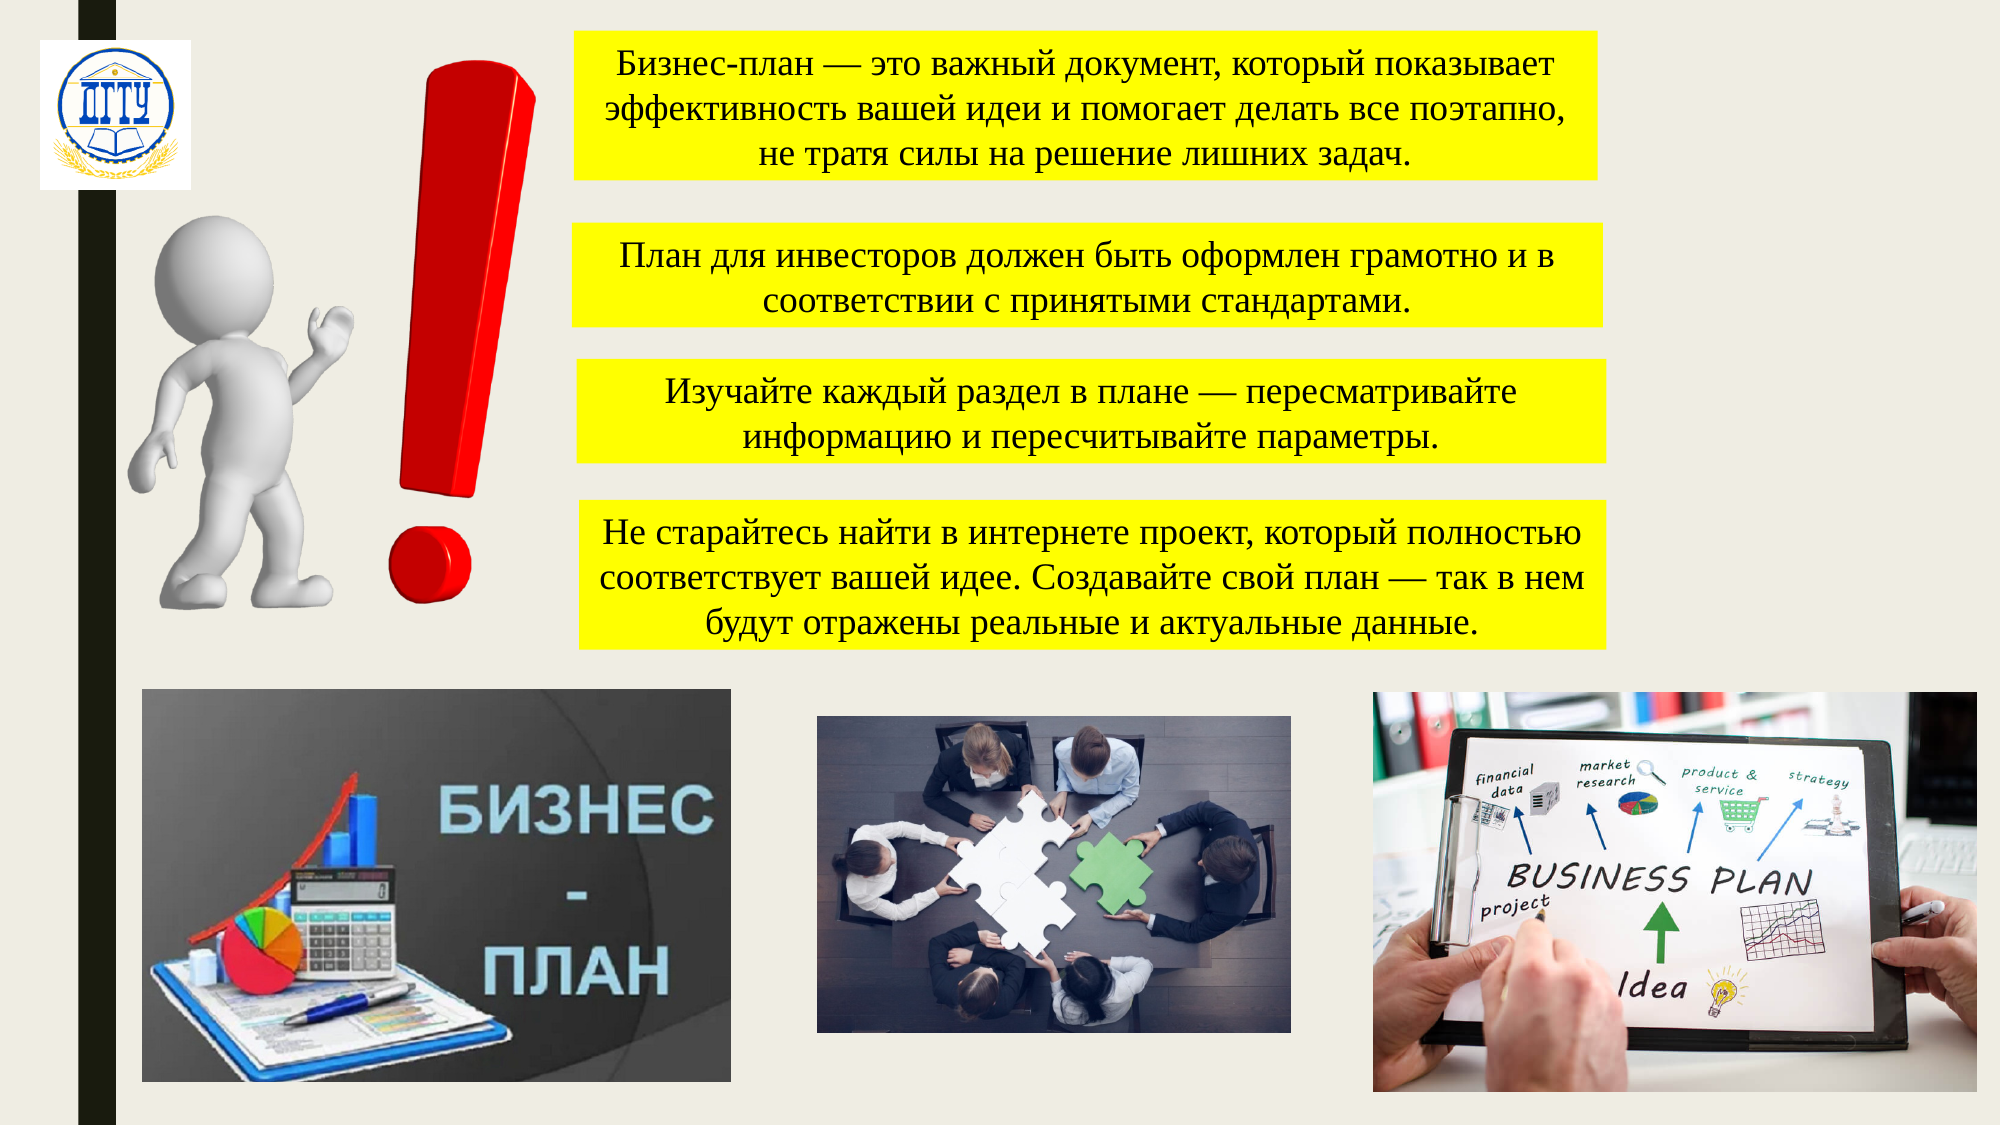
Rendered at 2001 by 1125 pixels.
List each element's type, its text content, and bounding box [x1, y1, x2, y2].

text_box Изучайте каждый раздел в плане — пересматривайте информацию и пересчитывайте параметры. [635, 358, 1607, 464]
picture [40, 40, 635, 632]
picture [817, 716, 1291, 1033]
text_box План для инвесторов должен быть оформлен грамотно и в соответствии с принятыми стандартами. [635, 222, 1603, 328]
picture [1373, 692, 1977, 1092]
text_box Не старайтесь найти в интернете проект, который полностью соответствует вашей идее. Создавайте свой план — так в нем будут отражены реальные и актуальные данные. [579, 499, 1607, 650]
picture [142, 689, 731, 1082]
text_box Бизнес-план — это важный документ, который показывает эффективность вашей идеи и помогает делать все поэтапно, не тратя силы на решение лишних задач. [573, 30, 1598, 181]
